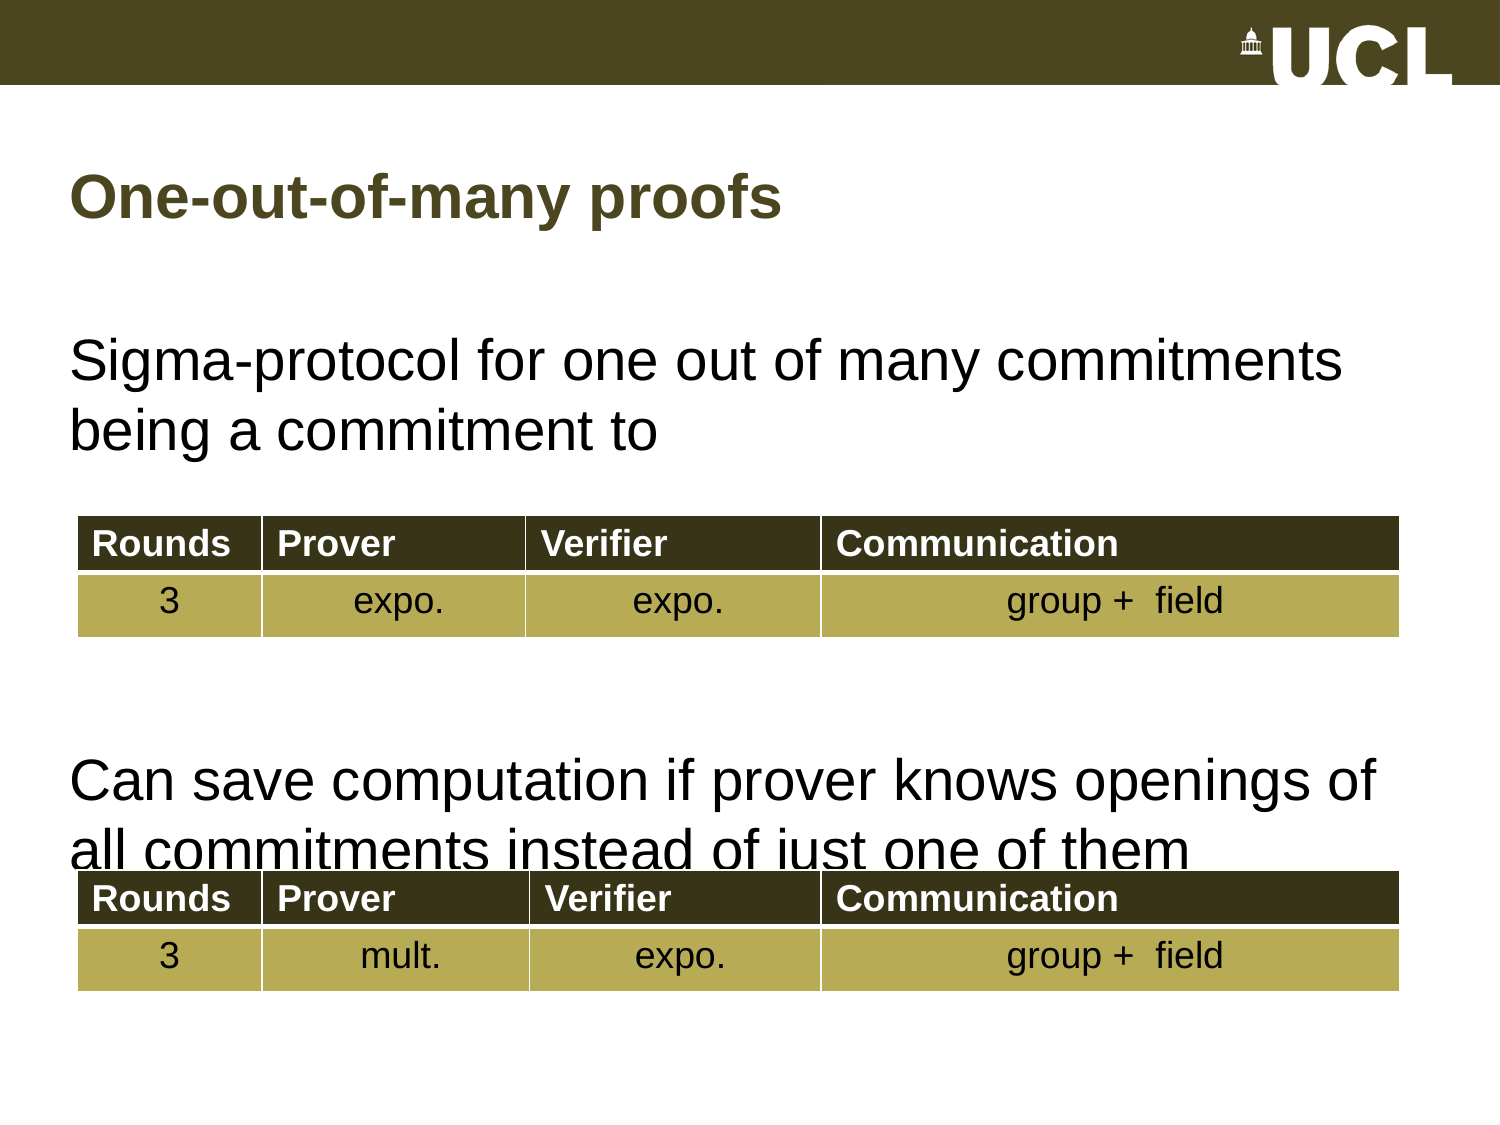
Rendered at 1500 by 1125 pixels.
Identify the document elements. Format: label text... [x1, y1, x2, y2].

title One-out-of-many proofs [54, 148, 1447, 362]
picture [0, 0, 1500, 85]
